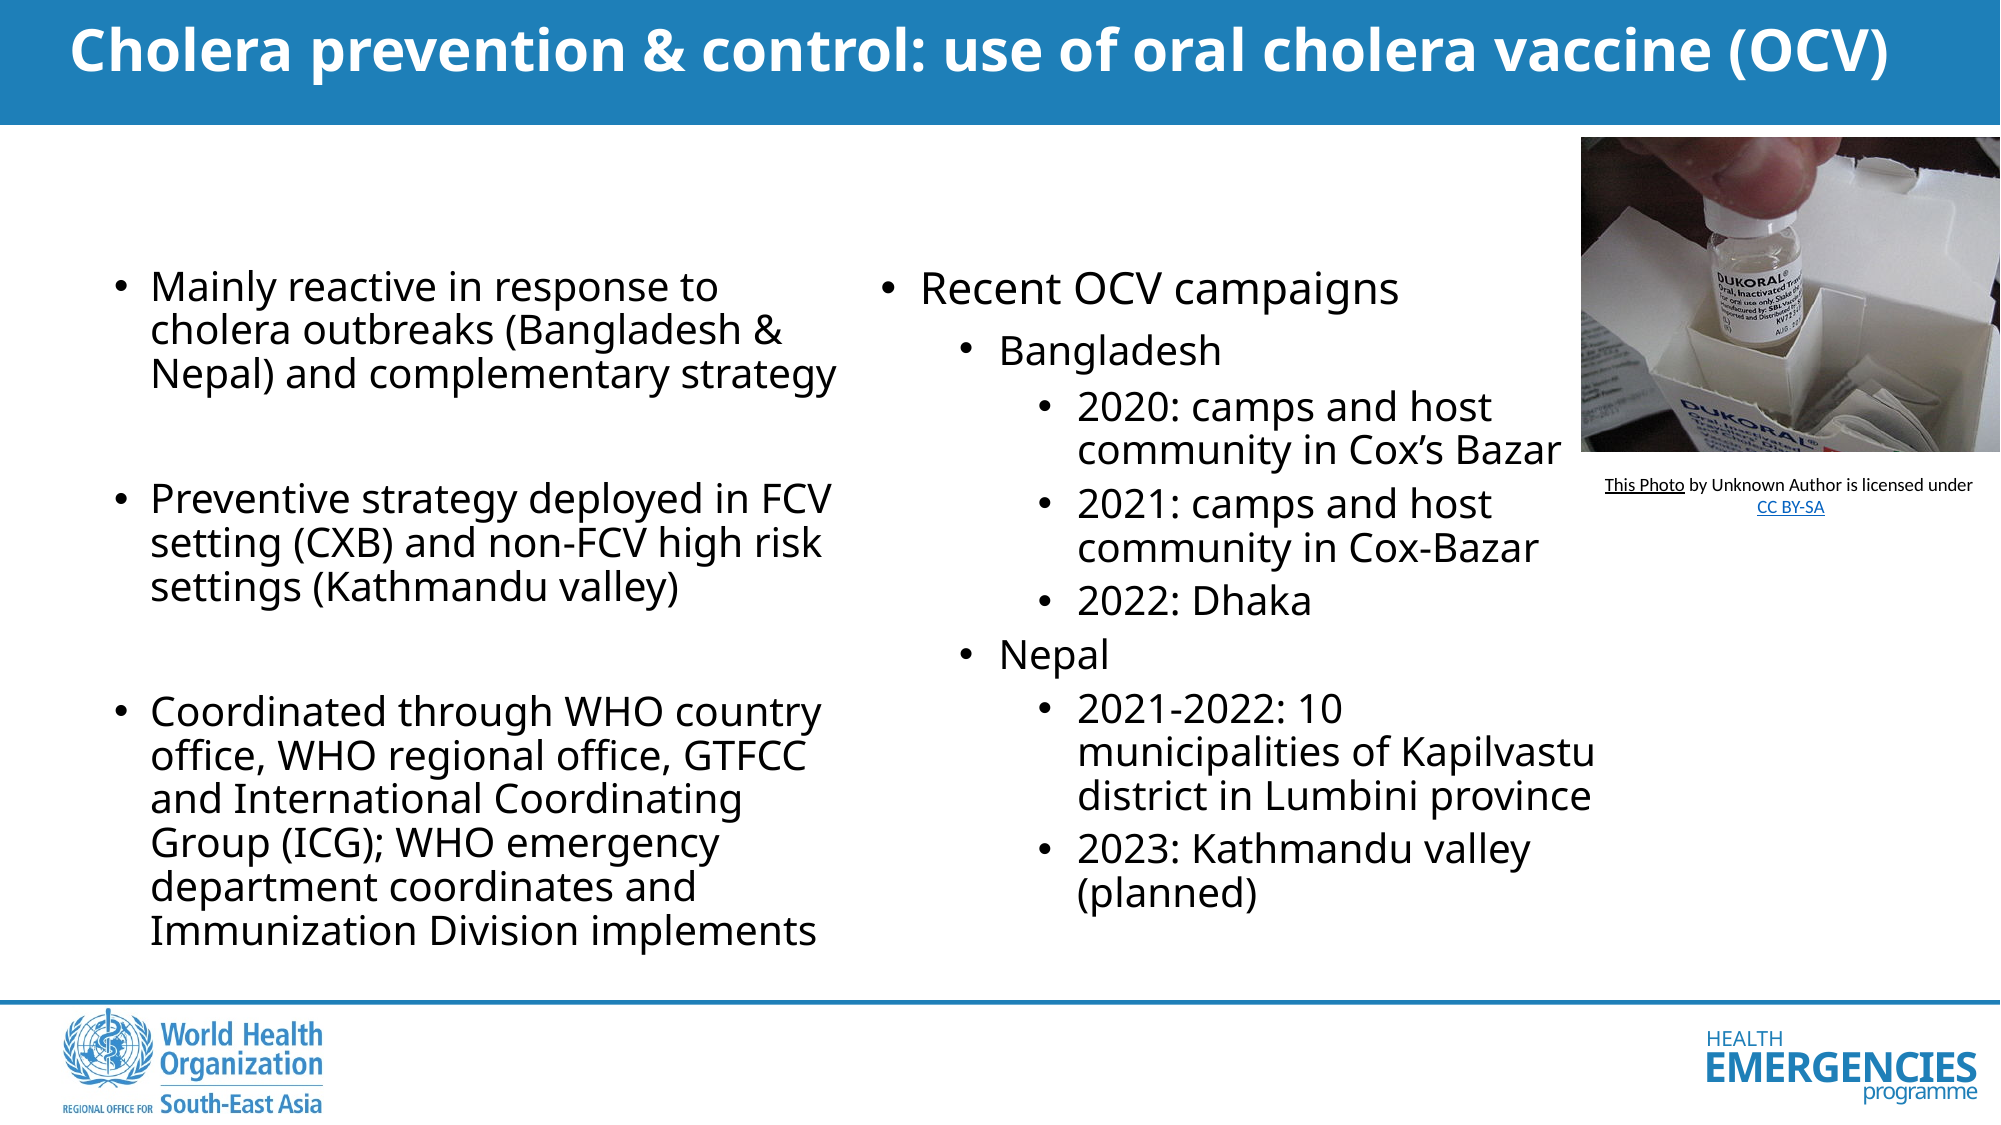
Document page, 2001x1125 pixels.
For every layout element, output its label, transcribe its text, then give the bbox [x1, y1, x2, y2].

text_box This Photo by Unknown Author is licensed under CC BY-SA [1581, 464, 2000, 525]
list Mainly reactive in response to cholera outbreaks (Bangladesh & Nepal) and complementary strategy Preventive strategy deployed in FCV setting (CXB) and non-FCV high risk settings (Kathmandu valley) Coordinated through WHO country office, WHO regional office, GTFCC and International Coordinating Group (ICG); WHO emergency department coordinates and Immunization Division implements [99, 258, 865, 973]
list Recent OCV campaigns Bangladesh 2020: camps and host community in Cox’s Bazar 2021: camps and host community in Cox-Bazar 2022: Dhaka Nepal 2021-2022: 10 municipalities of Kapilvastu district in Lumbini province 2023: Kathmandu valley (planned) [865, 258, 1614, 973]
picture [61, 1006, 324, 1114]
picture [1581, 137, 2000, 452]
title Cholera prevention & control: use of oral cholera vaccine (OCV) [55, 13, 2000, 124]
